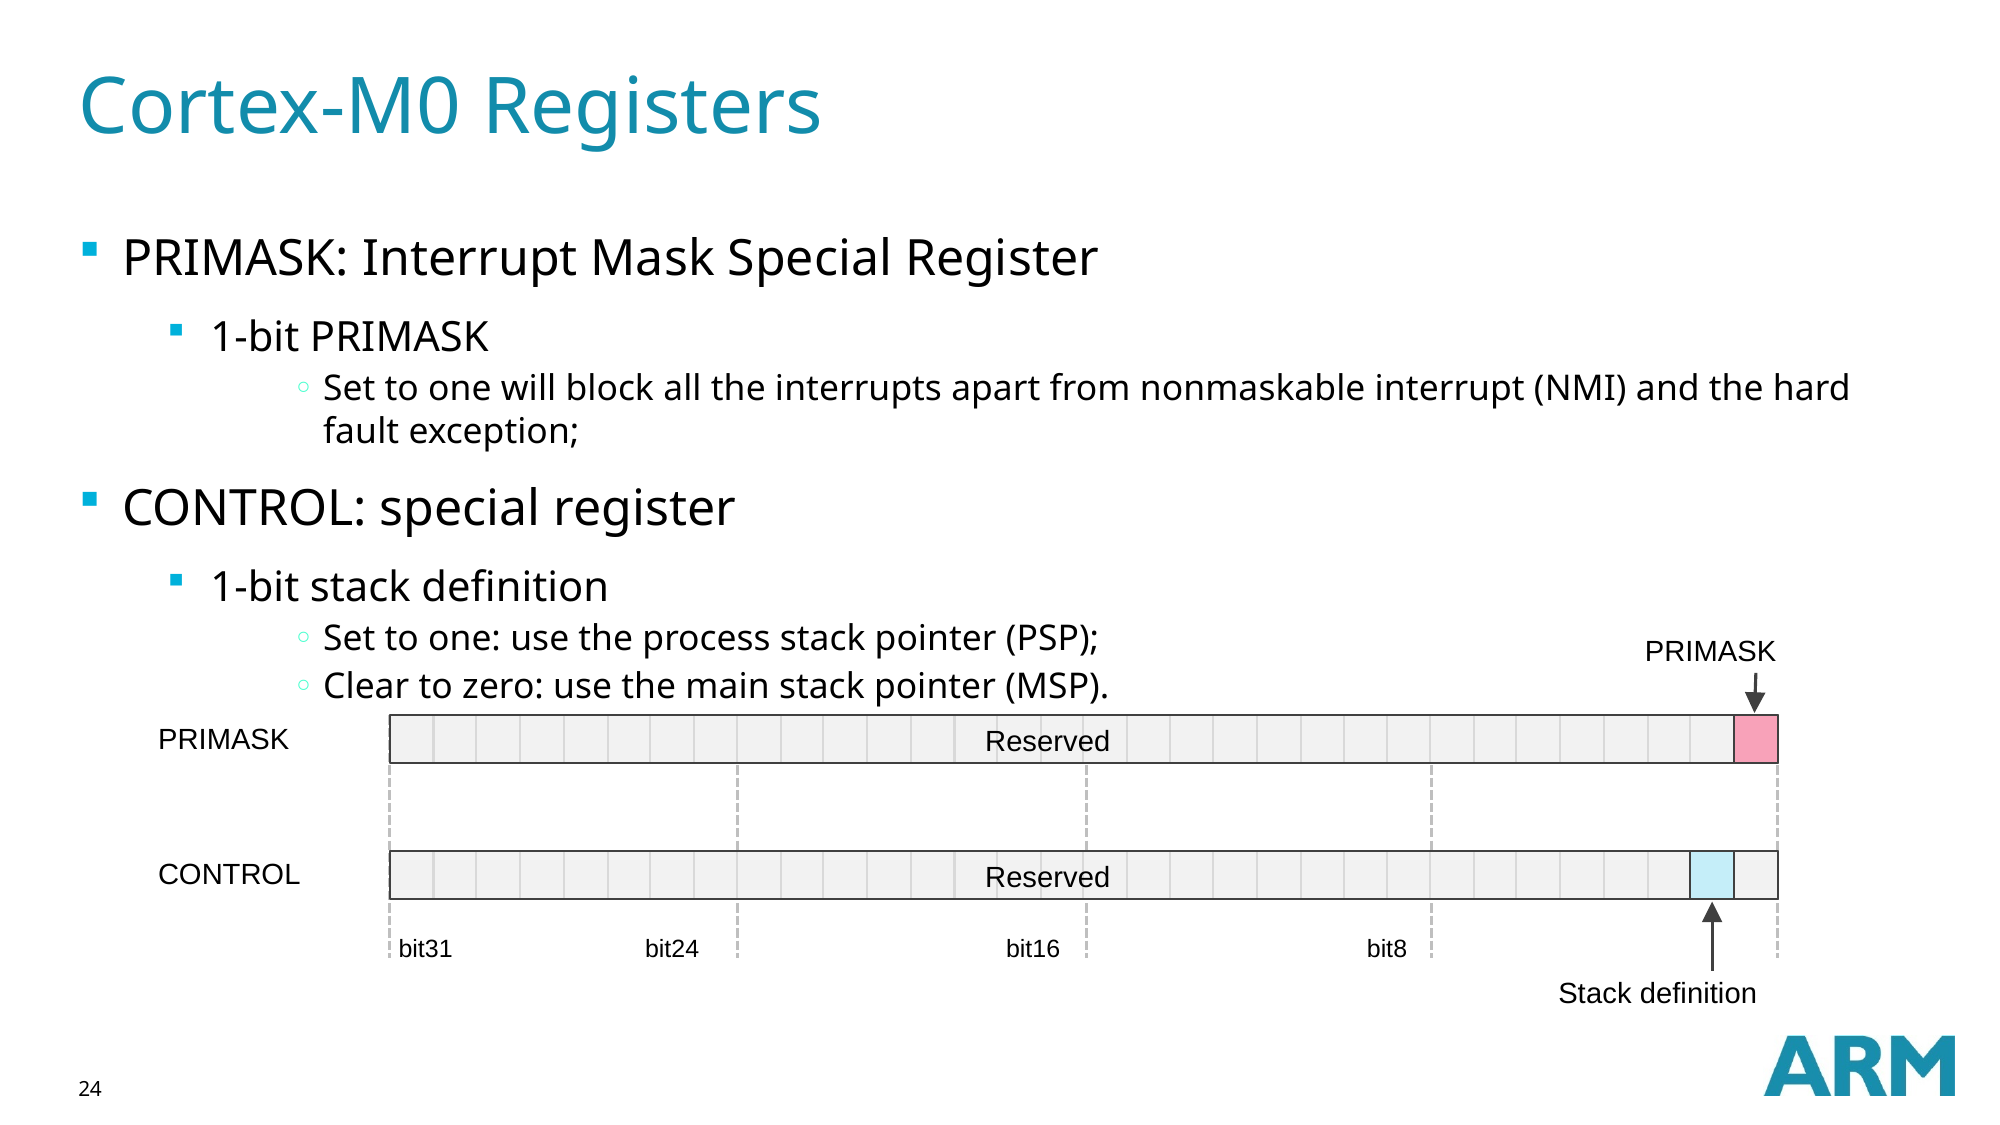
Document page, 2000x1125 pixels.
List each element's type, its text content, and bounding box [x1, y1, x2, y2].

list PRIMASK: Interrupt Mask Special Register 1-bit PRIMASK Set to one will block all the interrupts apart from nonmaskable interrupt (NMI) and the hard fault exception; CONTROL: special register 1-bit stack definition Set to one: use the process stack pointer (PSP); Clear to zero: use the main stack pointer (MSP). [78, 224, 1909, 688]
picture [1763, 1035, 1955, 1096]
title Cortex-M0 Registers [78, 55, 1910, 150]
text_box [143, 624, 1897, 1018]
